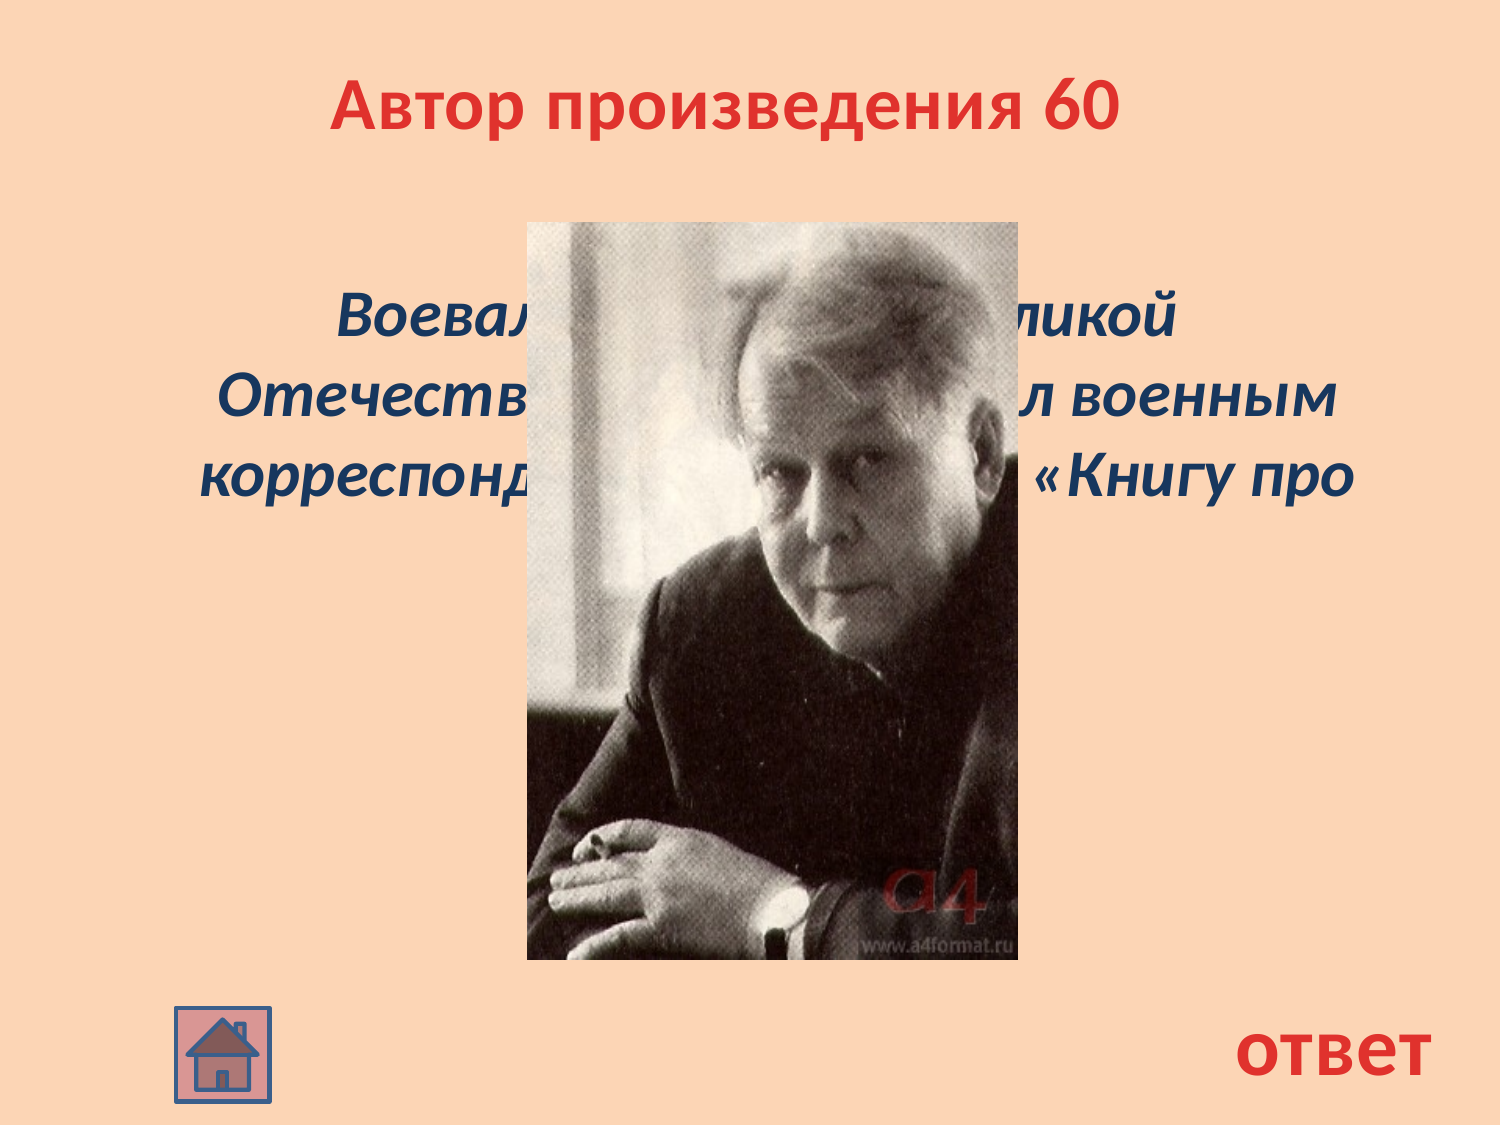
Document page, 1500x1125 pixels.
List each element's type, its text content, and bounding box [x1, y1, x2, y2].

text_box Автор произведения 60 [199, 46, 1254, 152]
text_box ответ [1220, 984, 1448, 1100]
list Воевал на фронтах Великой Отечественной войны, был военным корреспондентом, написал «Книгу про бойца» [75, 262, 1425, 1005]
picture [527, 222, 1019, 960]
text_box [174, 1006, 272, 1104]
